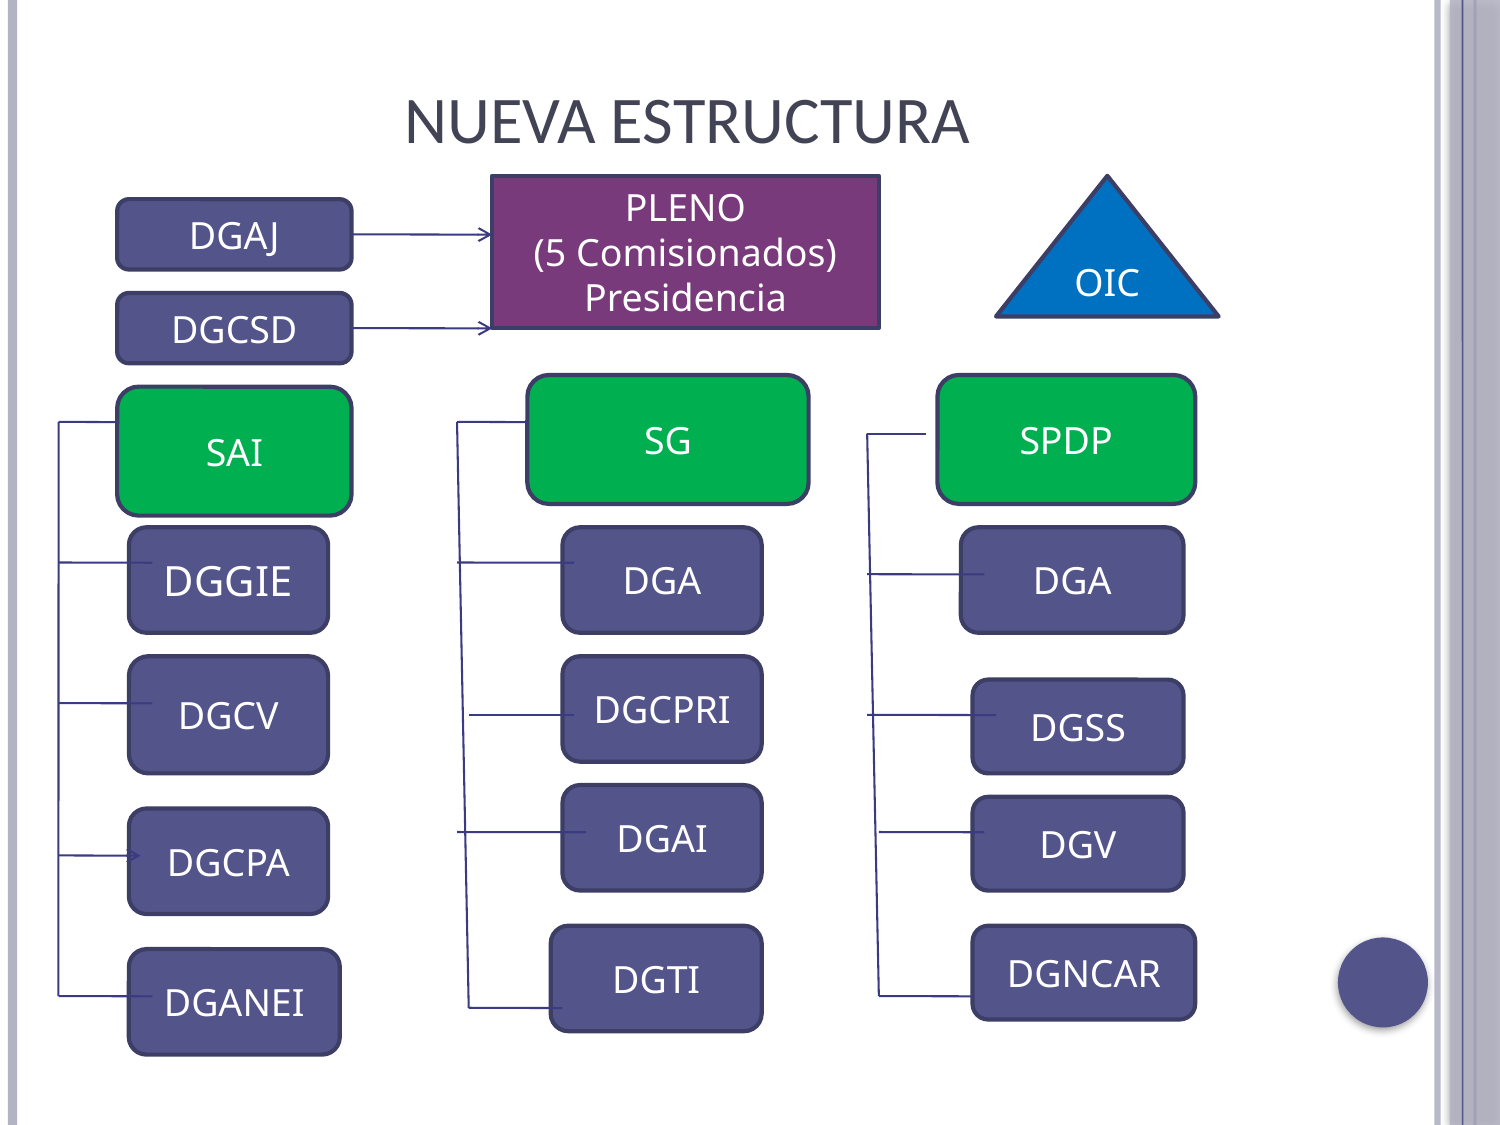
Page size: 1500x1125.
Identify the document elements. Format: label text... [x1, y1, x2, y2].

text_box DGAJ [115, 197, 354, 272]
text_box DGCPA [126, 806, 331, 917]
text_box SPDP [935, 372, 1198, 507]
text_box DGSS [970, 677, 1186, 776]
text_box DGCV [126, 654, 331, 705]
text_box DGAI [560, 782, 764, 893]
text_box SG [525, 372, 811, 507]
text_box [169, 708, 588, 722]
text_box DGCSD [115, 290, 354, 366]
text_box DGA [560, 525, 764, 635]
text_box DGANEI [126, 946, 342, 1057]
text_box DGNCAR [970, 923, 1198, 1022]
text_box DGCV [126, 718, 331, 776]
title Nueva estructura [75, 45, 1300, 164]
text_box SAI [115, 384, 354, 518]
text_box DGTI [548, 923, 764, 1034]
text_box DGA [958, 525, 1186, 635]
text_box DGGIE [126, 525, 331, 635]
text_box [591, 708, 1155, 722]
text_box DGV [970, 794, 1186, 893]
text_box PLENO (5 Comisionados) Presidencia [490, 174, 881, 330]
text_box OIC [994, 173, 1221, 319]
text_box DGCPRI [560, 654, 764, 705]
text_box DGCPRI [560, 731, 764, 764]
